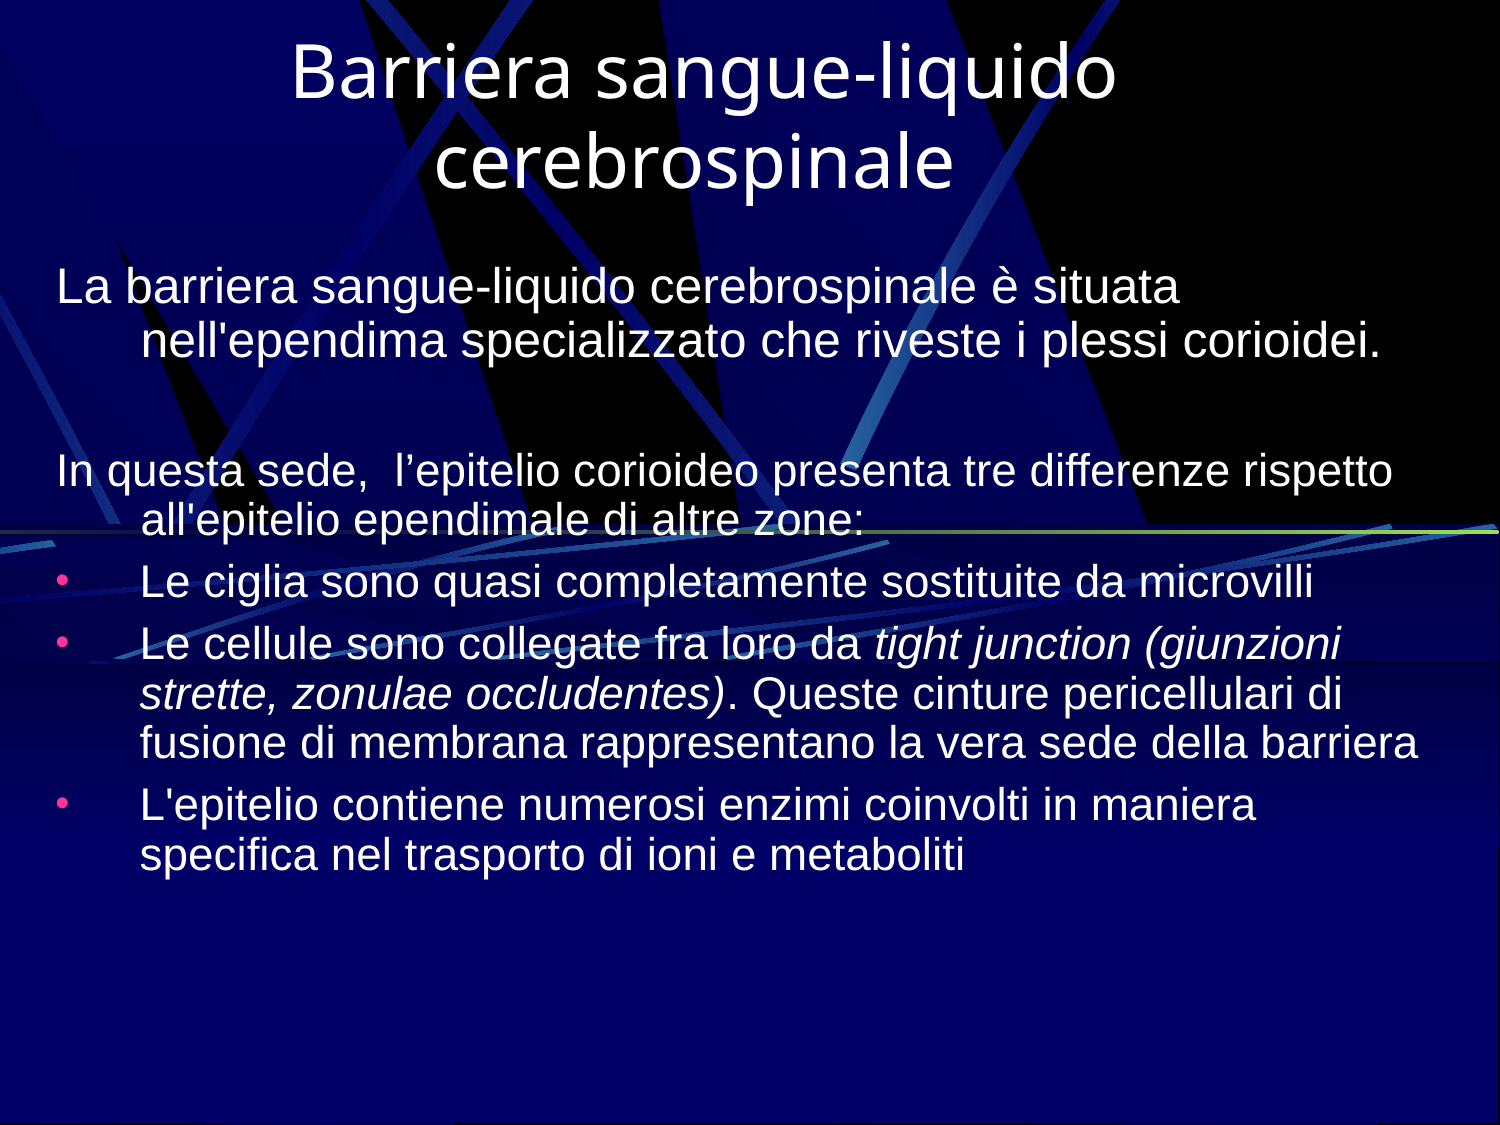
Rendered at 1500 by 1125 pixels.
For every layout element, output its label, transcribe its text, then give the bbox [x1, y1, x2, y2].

text_box Barriera sangue-liquido cerebrospinale [76, 42, 1352, 284]
subtitle La barriera sangue-liquido cerebrospinale è situata nell'ependima specializzato che riveste i plessi corioidei. In questa sede, l’epitelio corioideo presenta tre differenze rispetto all'epitelio ependimale di altre zone: Le ciglia sono quasi completamente sostituite da microvilli Le cellule sono collegate fra loro da tight junction (giunzioni strette, zonulae occludentes). Queste cinture pericellulari di fusione di membrana rappresentano la vera sede della barriera L'epitelio contiene numerosi enzimi coinvolti in maniera specifica nel trasporto di ioni e metaboliti [53, 259, 1448, 1125]
